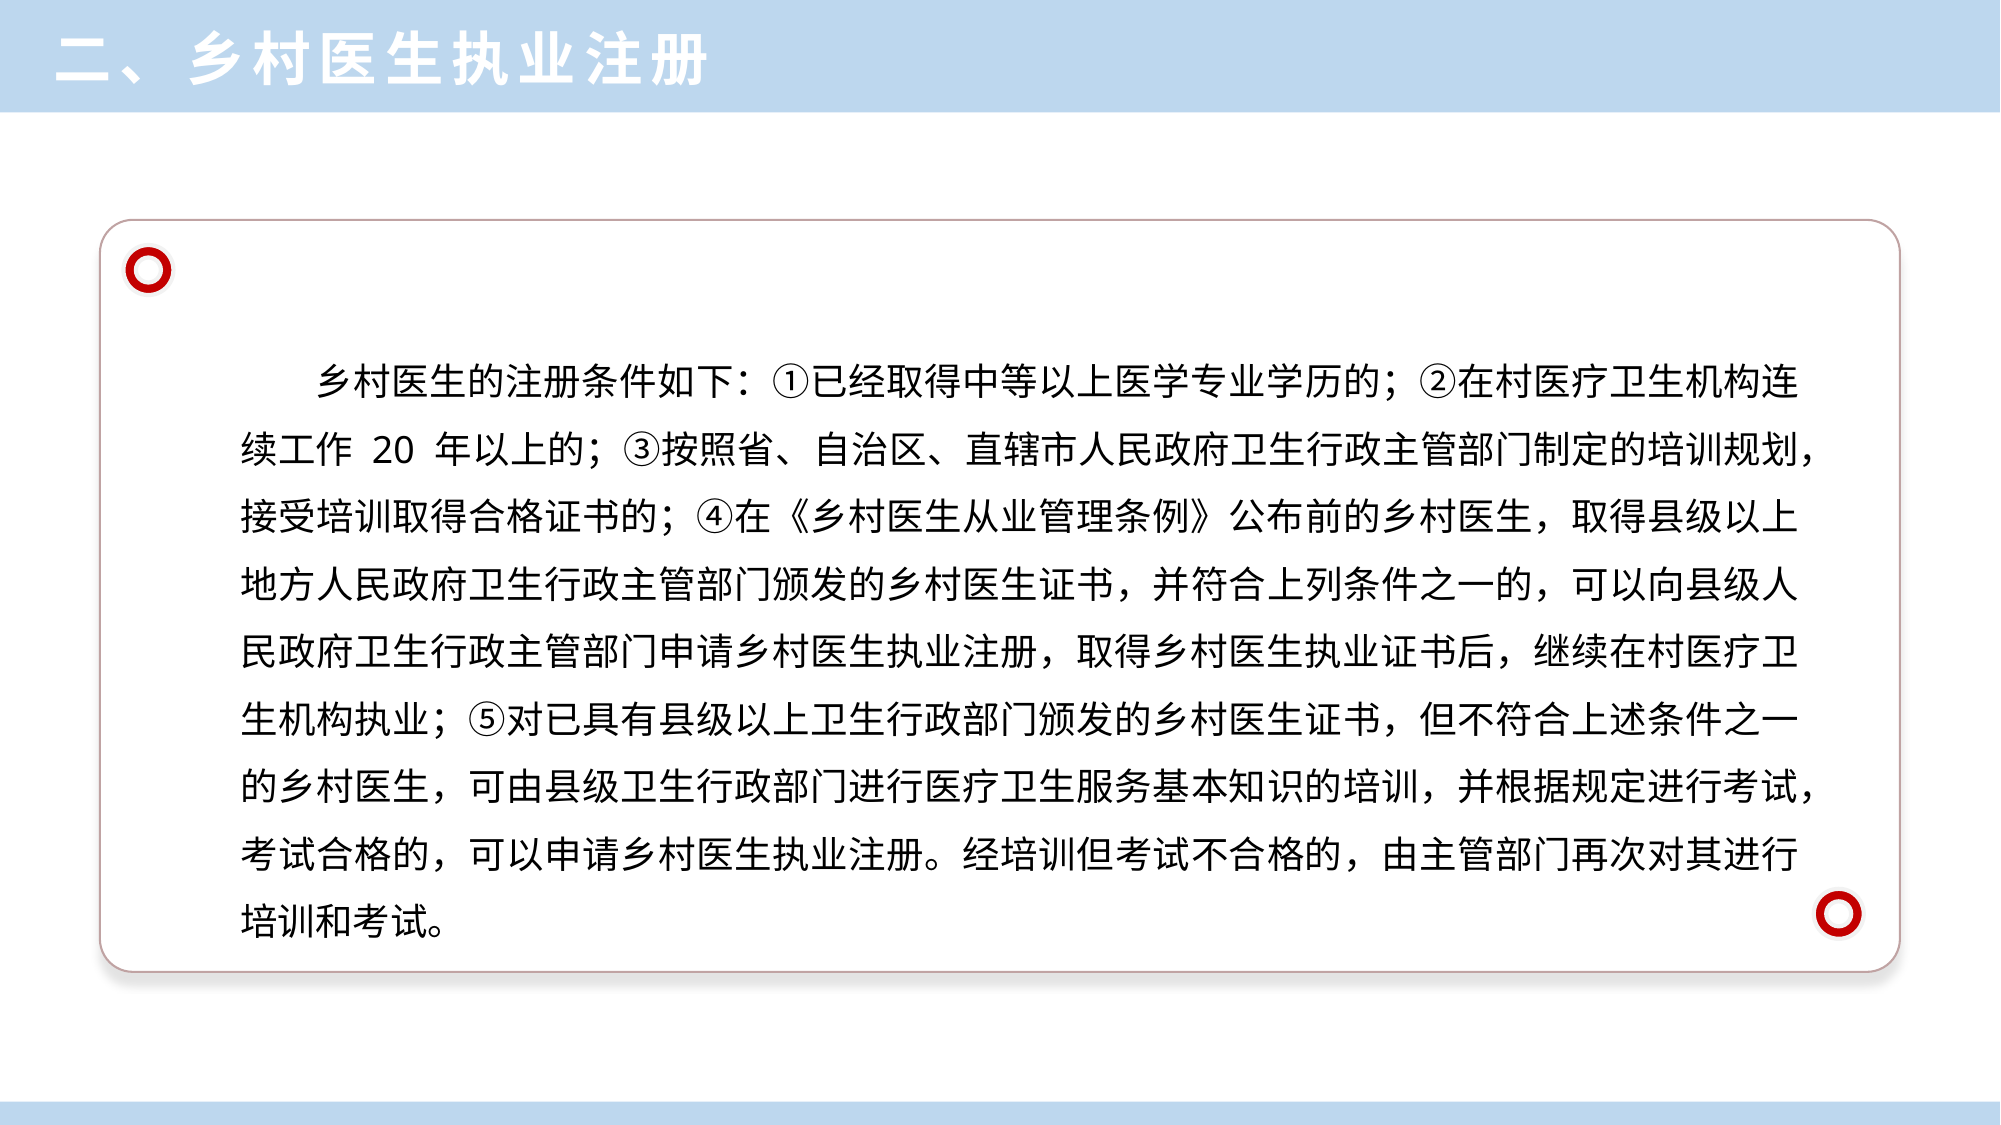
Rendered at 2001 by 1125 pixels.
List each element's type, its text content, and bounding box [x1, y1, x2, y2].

text_box 二、乡村医生执业注册 [41, 16, 722, 98]
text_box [99, 219, 1900, 972]
